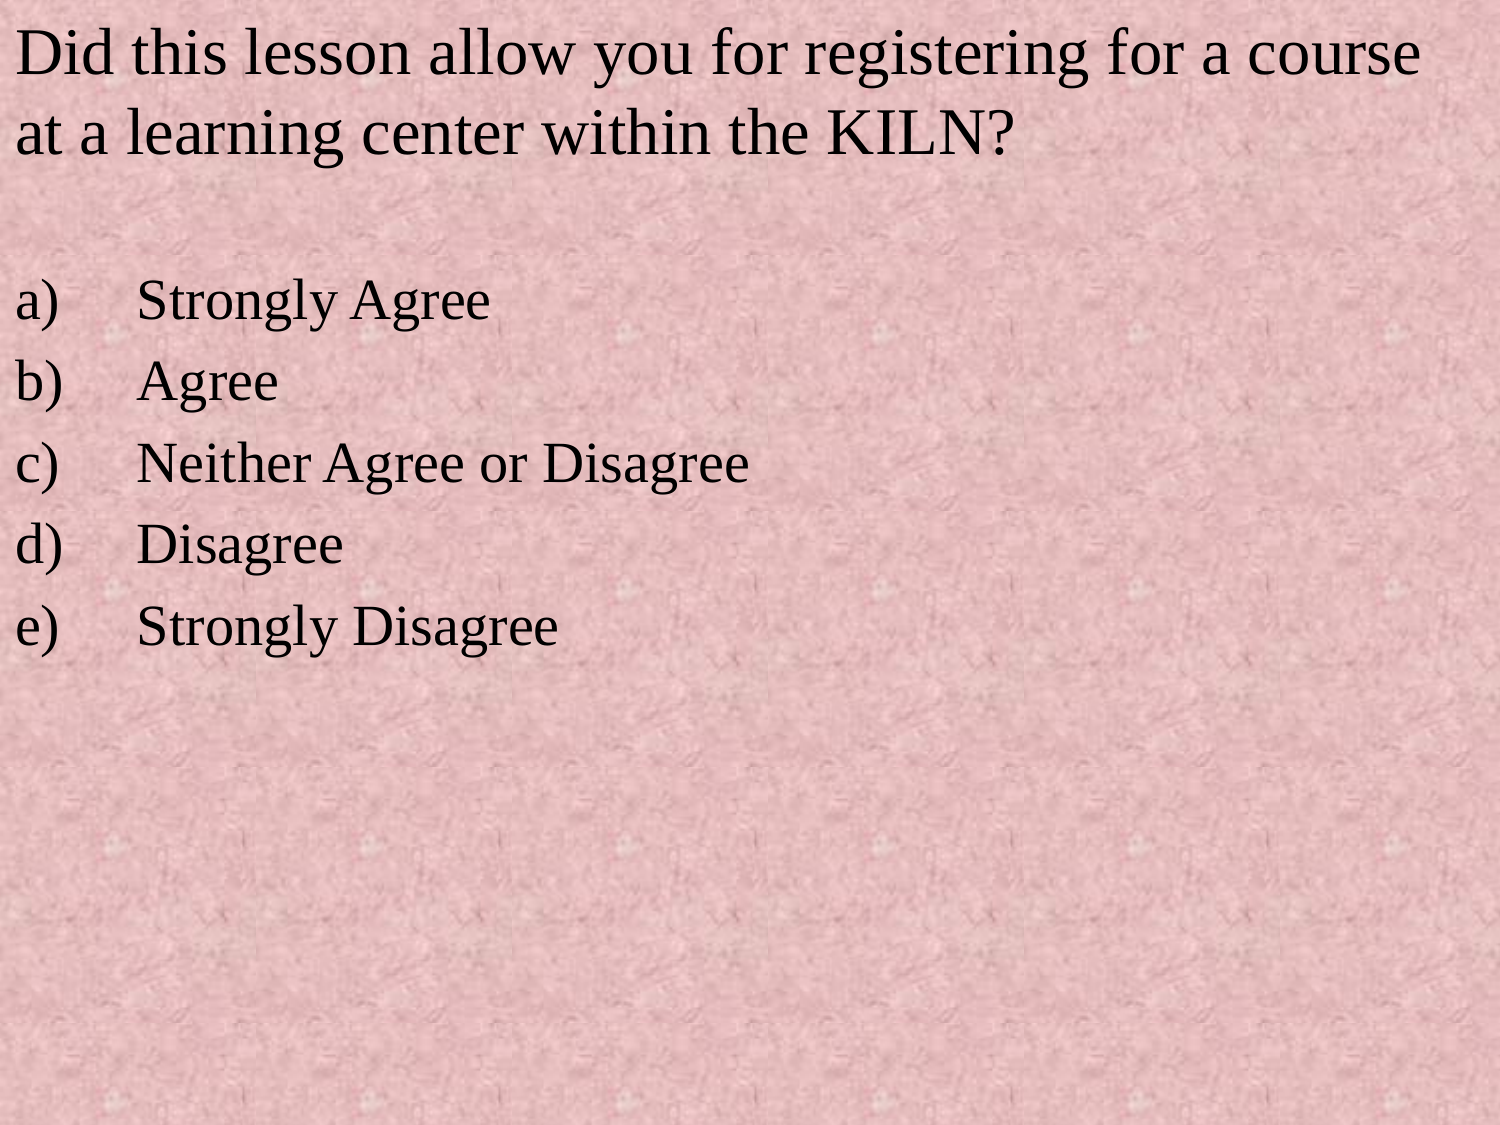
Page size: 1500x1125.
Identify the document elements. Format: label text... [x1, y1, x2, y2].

list Did this lesson allow you for registering for a course at a learning center within the KILN? Strongly Agree Agree Neither Agree or Disagree Disagree Strongly Disagree [0, 0, 1500, 1125]
